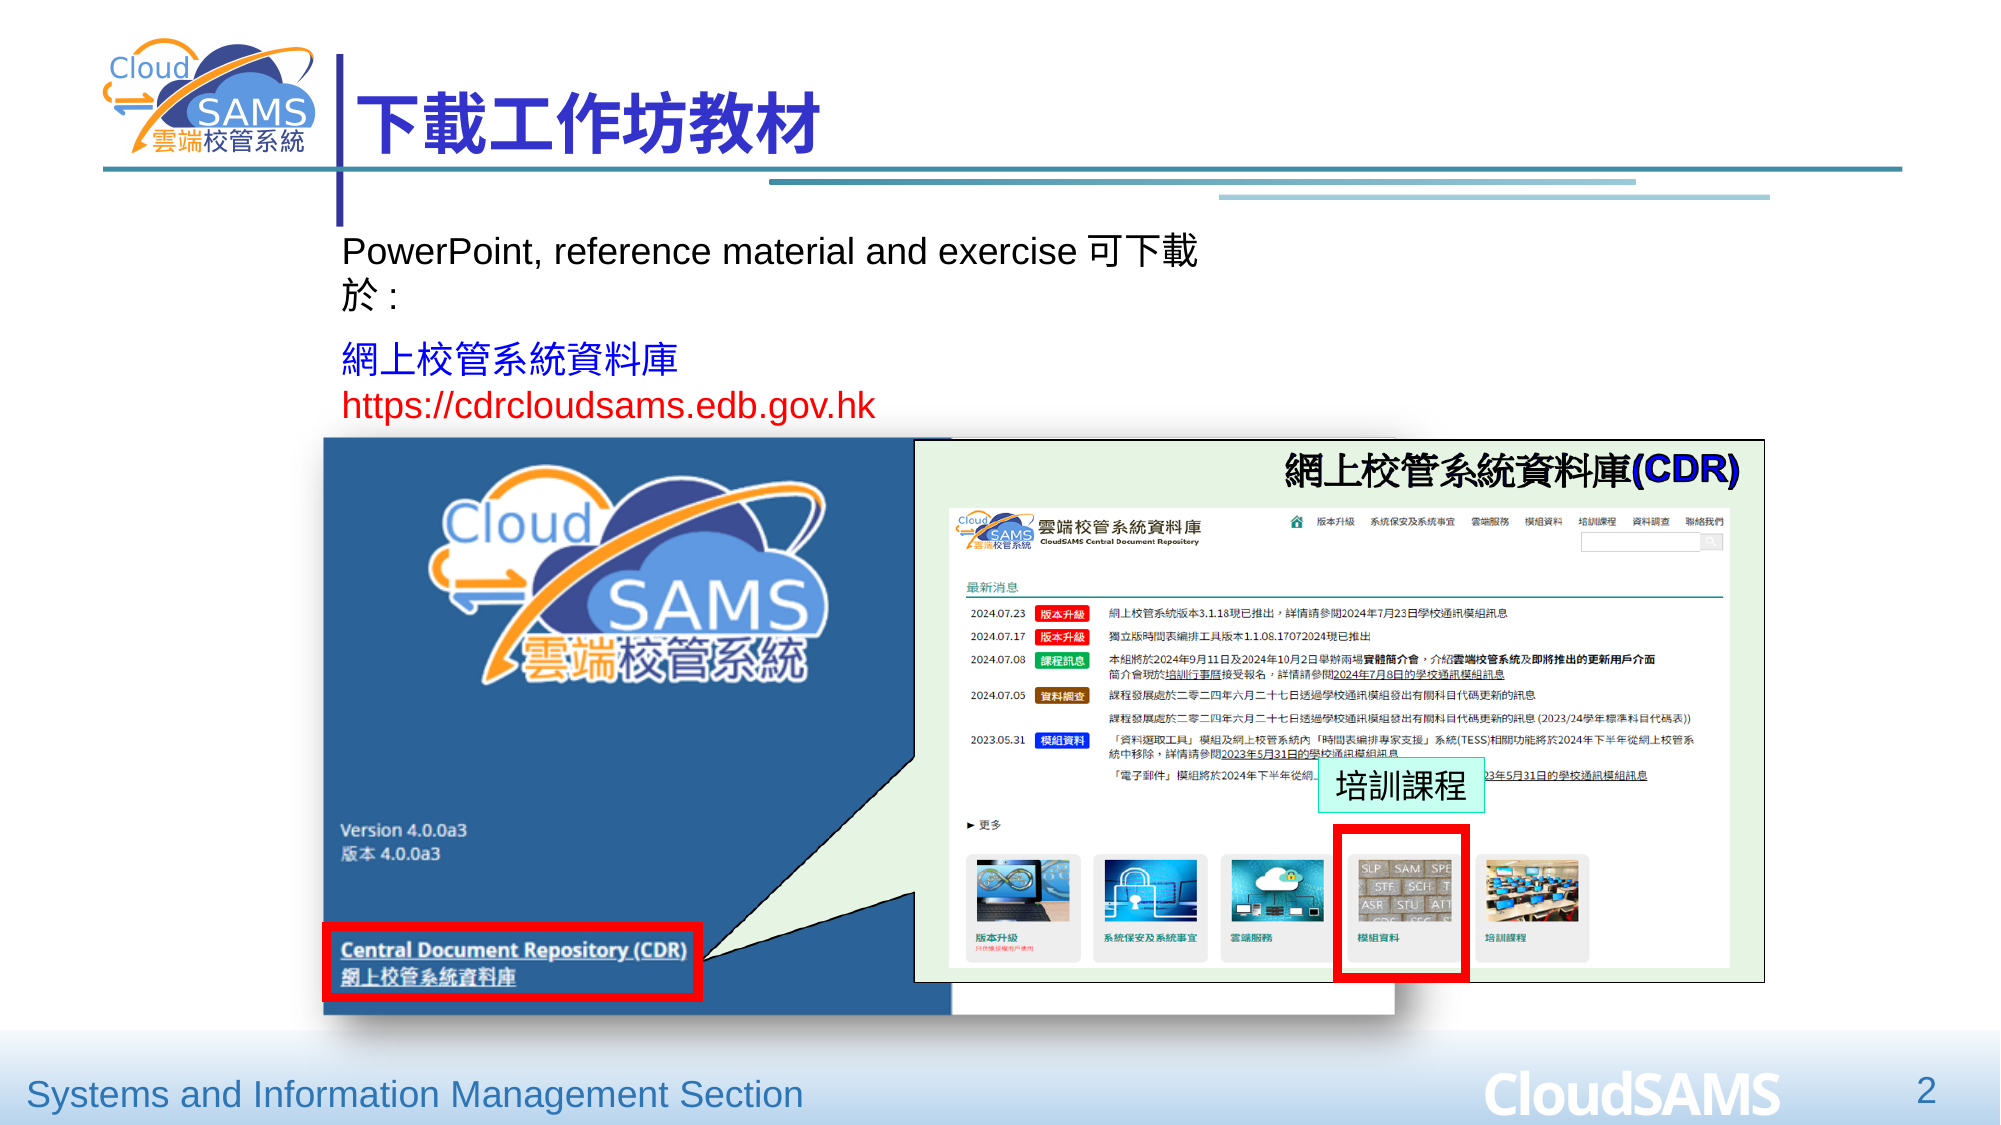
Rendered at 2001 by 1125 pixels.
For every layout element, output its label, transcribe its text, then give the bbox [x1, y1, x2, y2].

text_box PowerPoint, reference material and exercise可下載於: 網上校管系統資料庫 https://cdrcloudsams.edb.gov.hk [326, 219, 1237, 403]
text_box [1318, 757, 1485, 978]
title 下載工作坊教材 [340, 44, 1907, 170]
picture [291, 405, 1766, 1081]
picture [87, 7, 349, 175]
slide_number 2 [1755, 1059, 1952, 1125]
